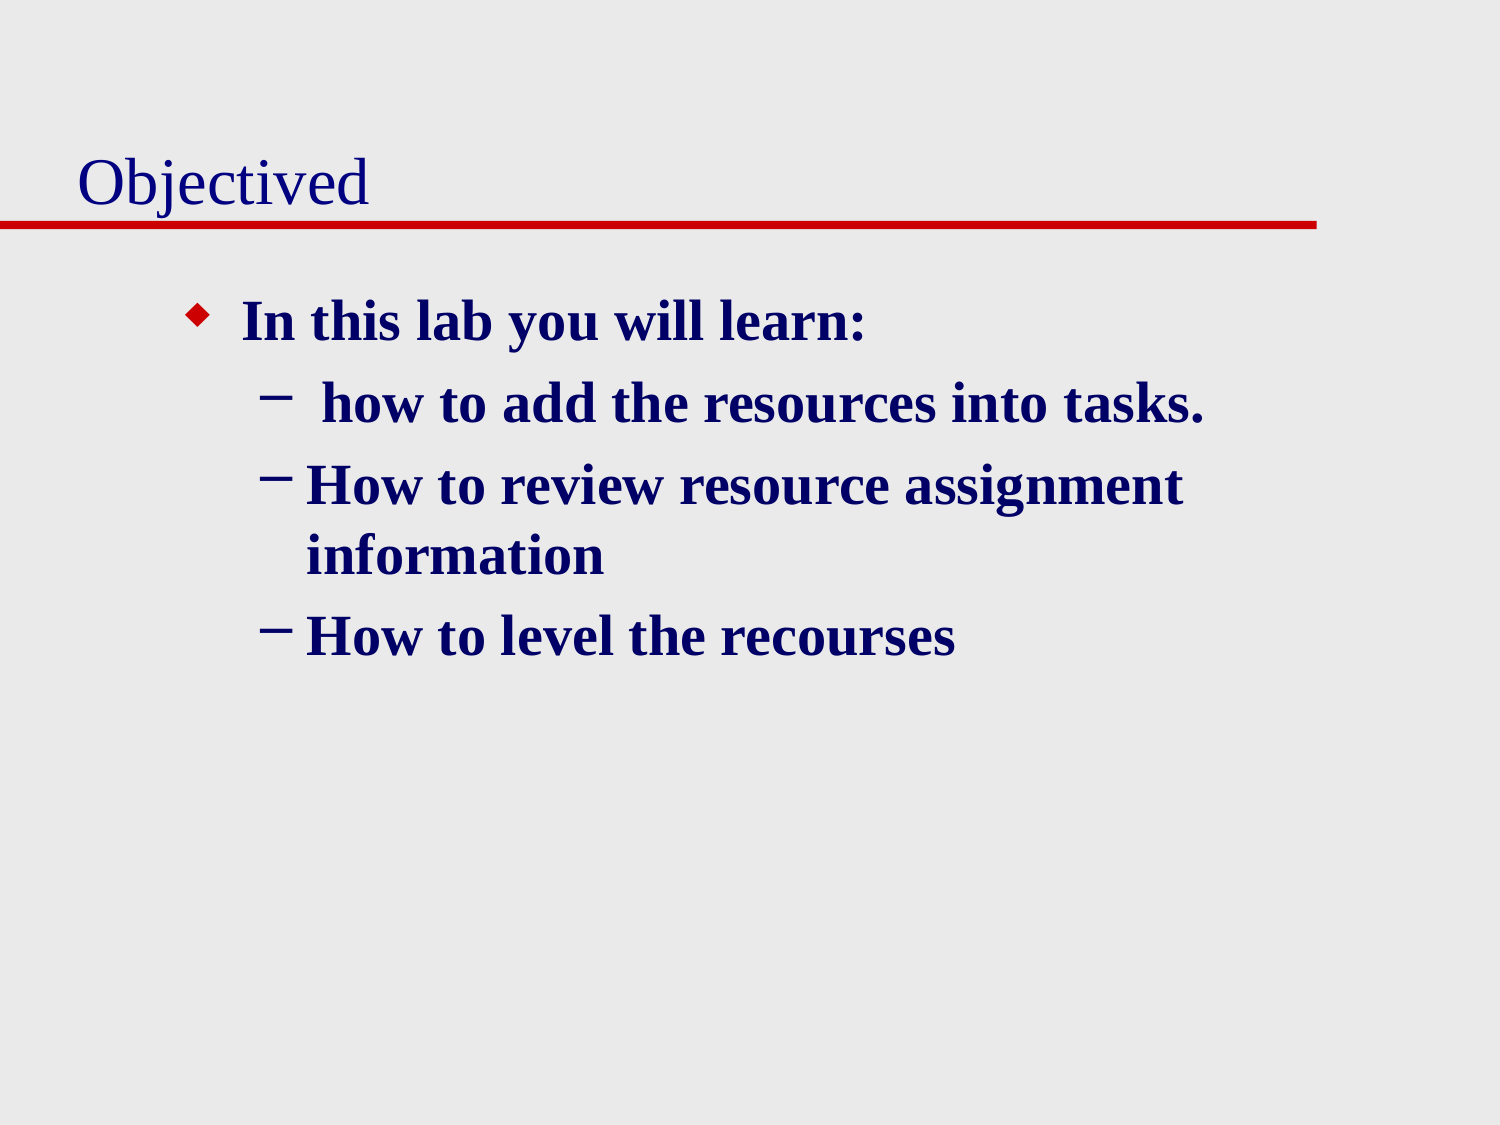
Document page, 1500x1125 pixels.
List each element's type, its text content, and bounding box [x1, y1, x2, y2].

title Objectived [62, 43, 1338, 226]
list In this lab you will learn: how to add the resources into tasks. How to review resource assignment information How to level the recourses [169, 274, 1438, 951]
